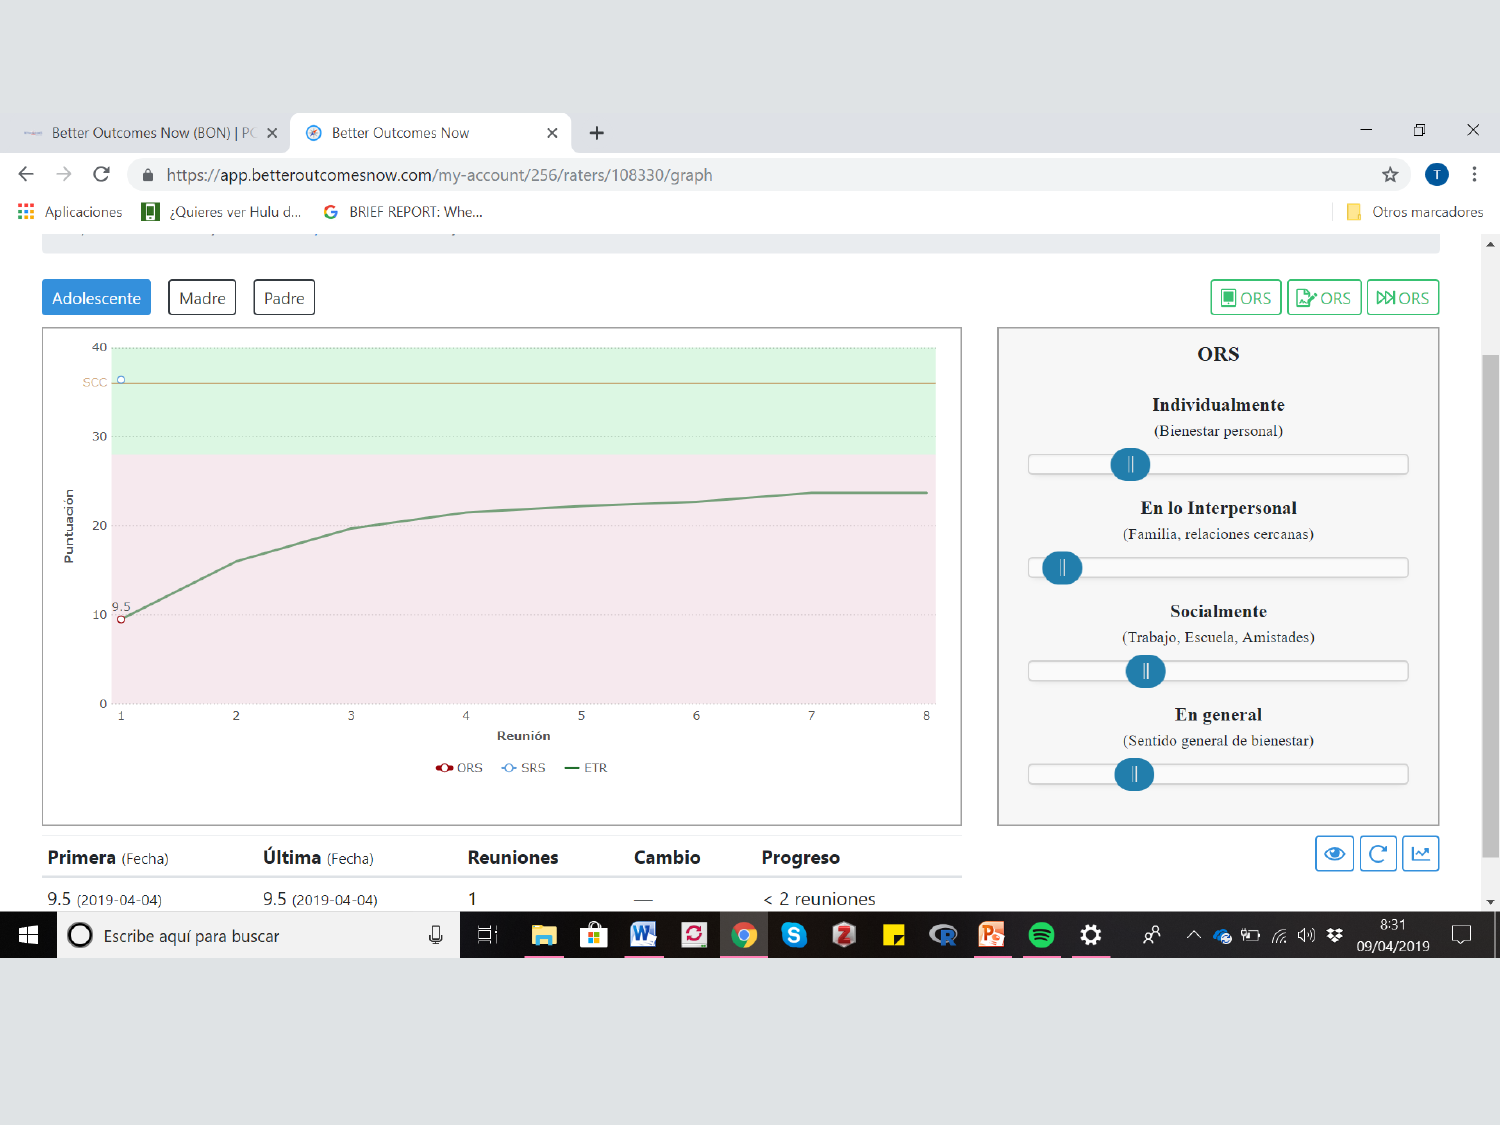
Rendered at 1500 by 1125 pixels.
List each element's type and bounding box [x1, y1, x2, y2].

picture [0, 113, 1500, 958]
